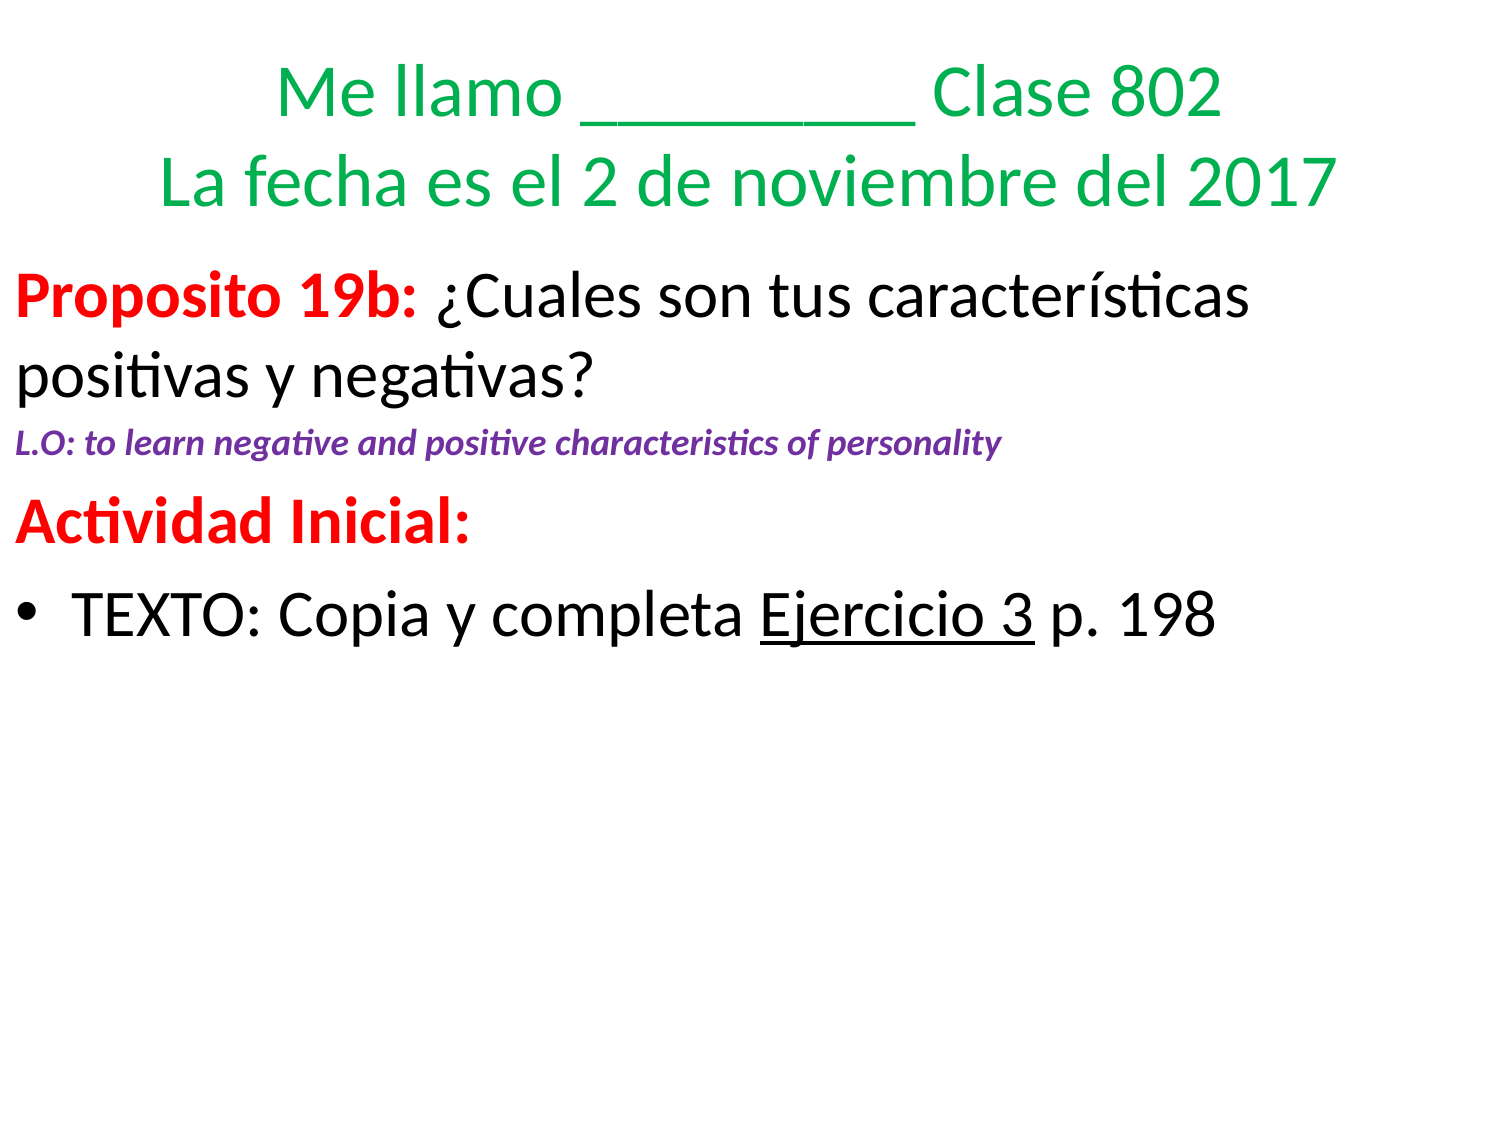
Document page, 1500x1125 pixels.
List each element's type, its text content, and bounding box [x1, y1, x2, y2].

list Proposito 19b: ¿Cuales son tus características positivas y negativas? L.O: to learn negative and positive characteristics of personality Actividad Inicial: TEXTO: Copia y completa Ejercicio 3 p. 198 [0, 149, 1500, 1050]
title Me llamo _________ Clase 802 La fecha es el 2 de noviembre del 2017 [75, 37, 1425, 149]
